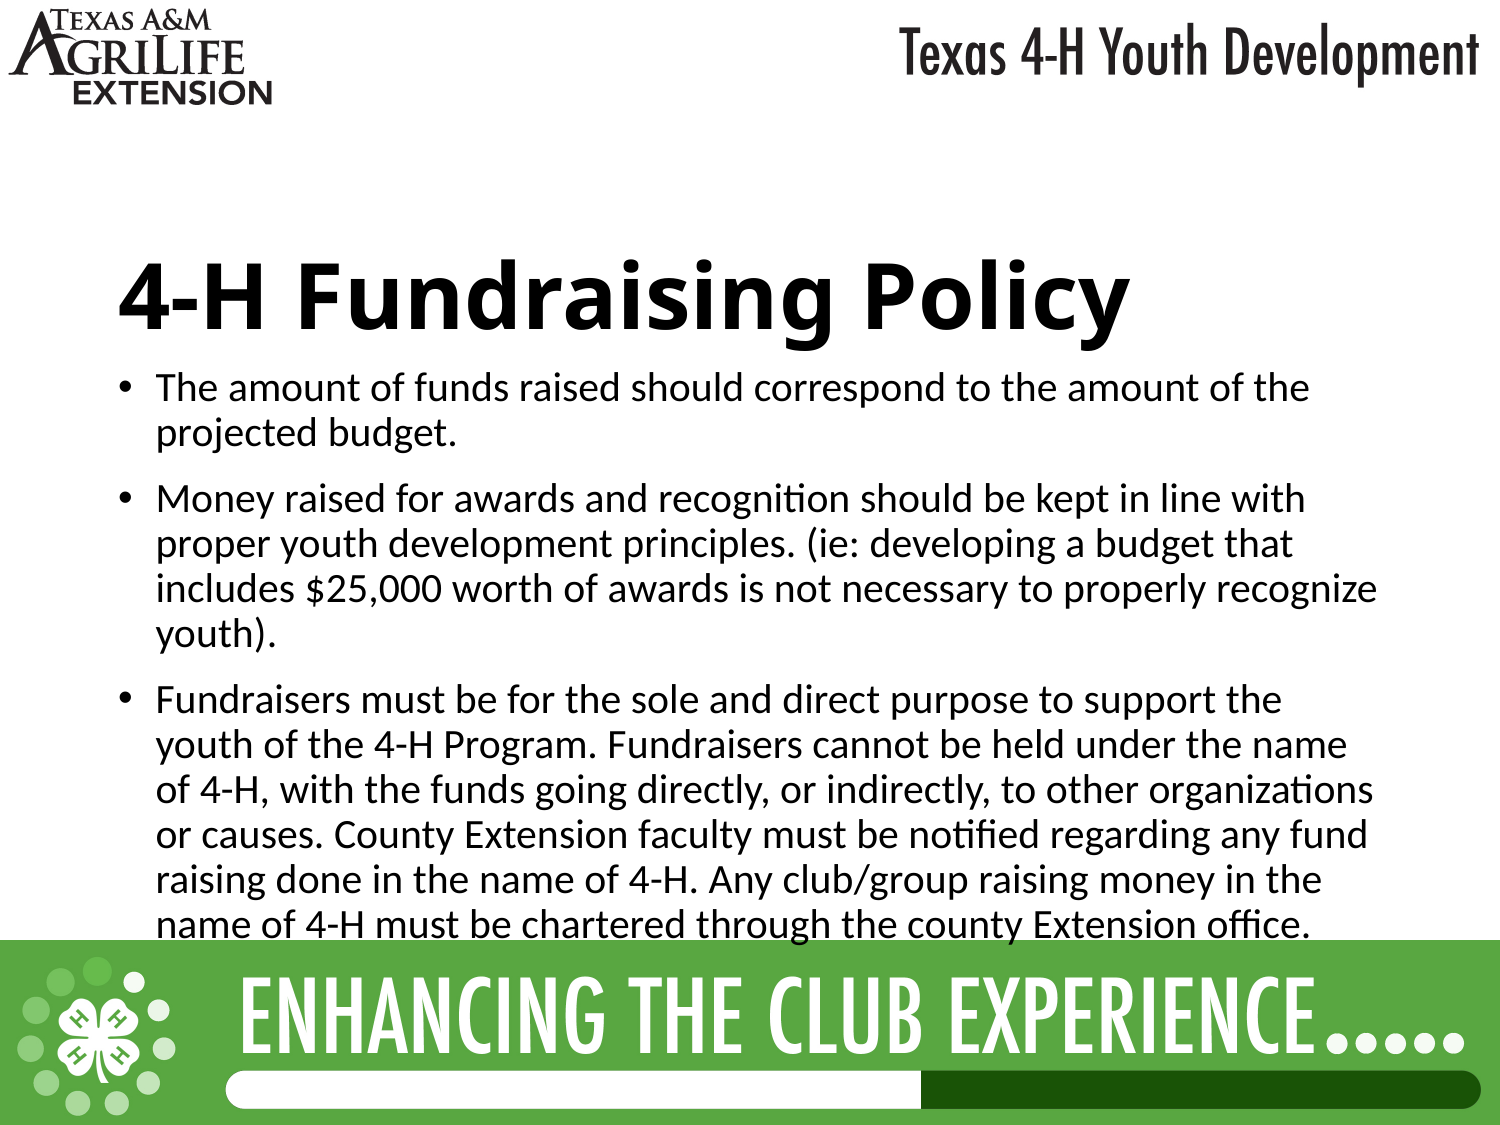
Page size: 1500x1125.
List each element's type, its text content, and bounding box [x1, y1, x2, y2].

list The amount of funds raised should correspond to the amount of the projected budget. Money raised for awards and recognition should be kept in line with proper youth development principles. (ie: developing a budget that includes $25,000 worth of awards is not necessary to properly recognize youth). Fundraisers must be for the sole and direct purpose to support the youth of the 4-H Program. Fundraisers cannot be held under the name of 4-H, with the funds going directly, or indirectly, to other organizations or causes. County Extension faculty must be notified regarding any fund raising done in the name of 4-H. Any club/group raising money in the name of 4-H must be chartered through the county Extension office. [103, 358, 1397, 930]
title 4-H Fundraising Policy [103, 190, 1397, 358]
picture [0, 0, 1500, 1125]
